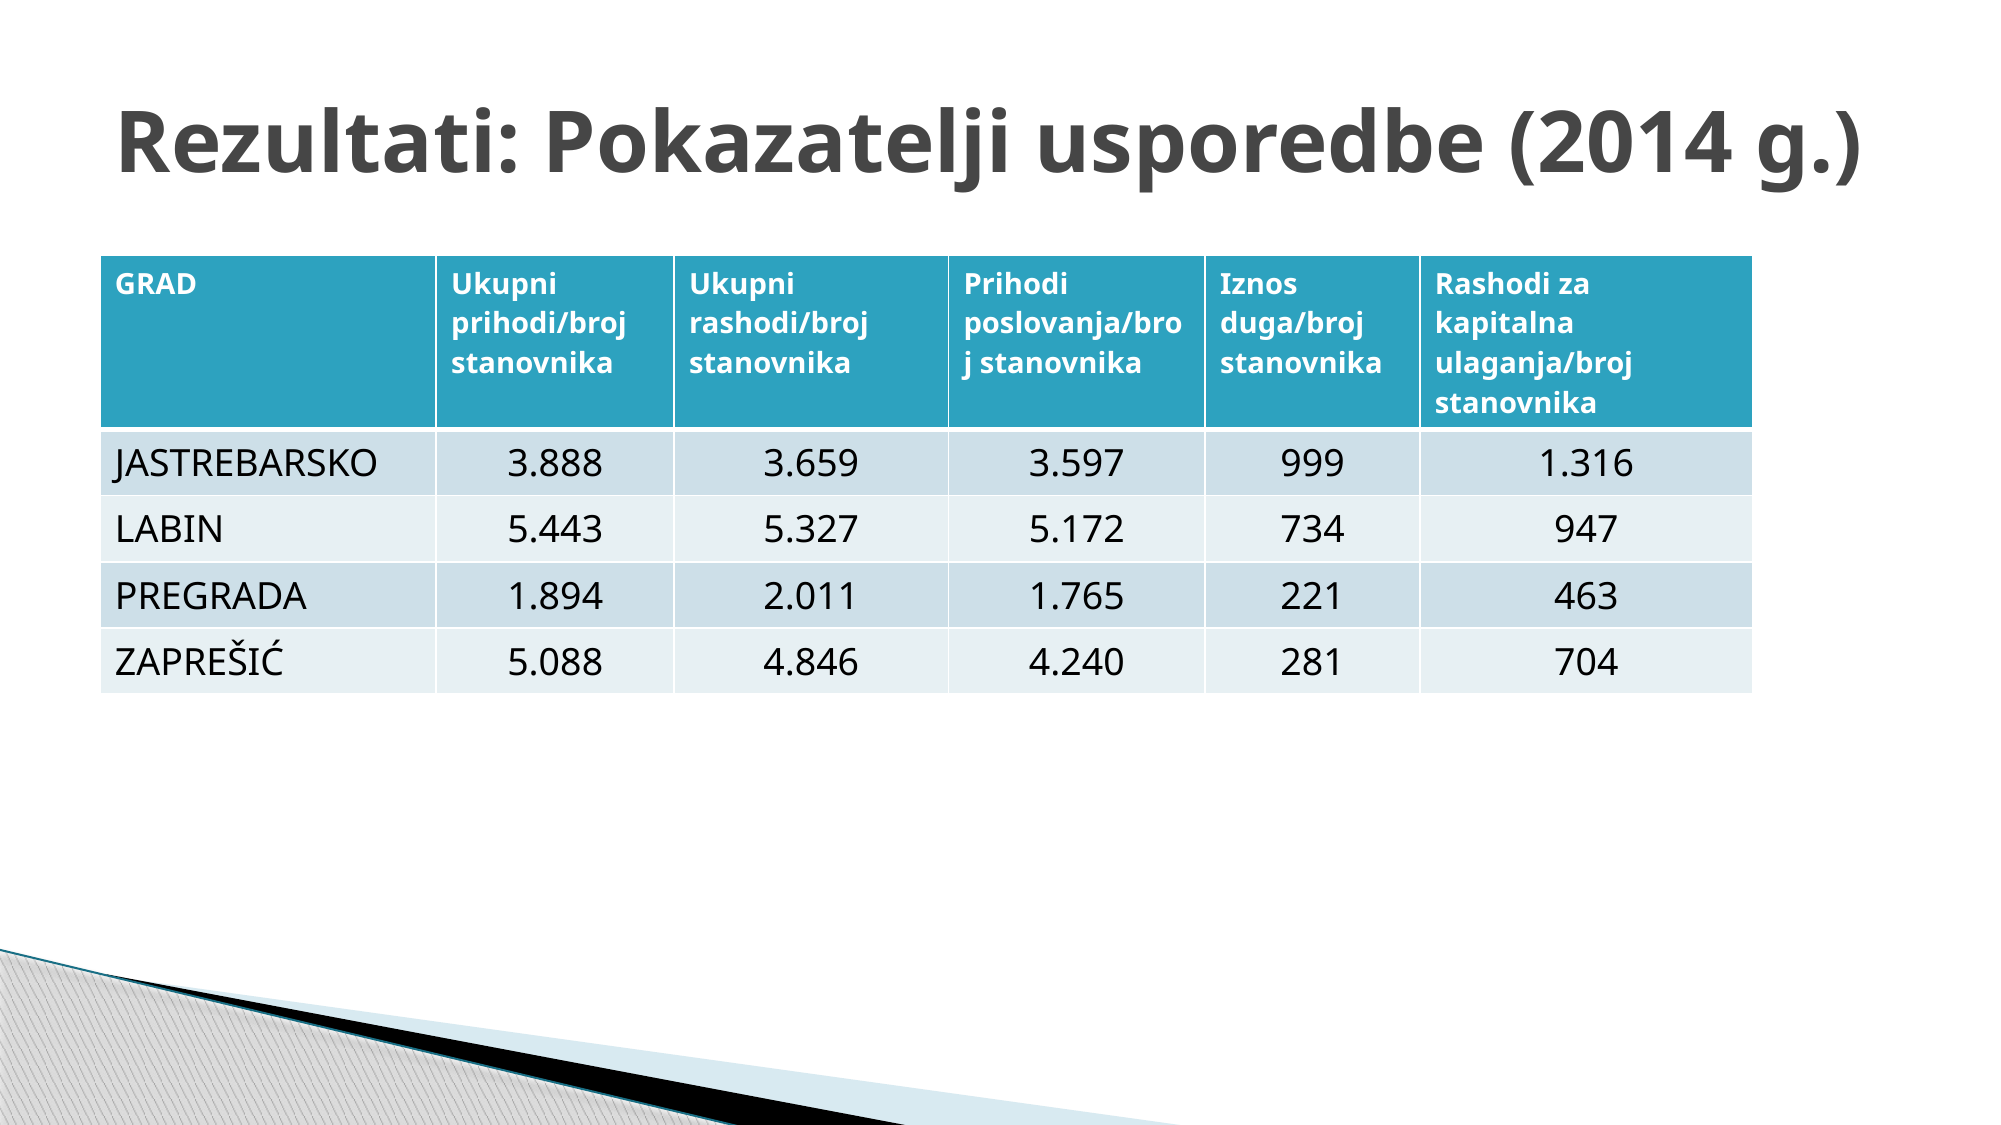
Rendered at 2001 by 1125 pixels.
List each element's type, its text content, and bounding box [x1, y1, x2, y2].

table_cell 947 [1421, 496, 1752, 561]
table_header Ukupni prihodi/broj stanovnika [437, 256, 673, 427]
table_cell 1.316 [1421, 432, 1752, 495]
table_header Prihodi poslovanja/broj stanovnika [949, 256, 1204, 427]
table_cell 5.172 [949, 496, 1204, 561]
table_header Ukupni rashodi/broj stanovnika [675, 256, 948, 427]
table_header GRAD [101, 256, 435, 427]
table_cell 3.888 [437, 432, 673, 495]
table_cell 1.765 [949, 563, 1204, 627]
table_cell 3.659 [675, 432, 948, 495]
table_cell 2.011 [675, 563, 948, 627]
table_cell 4.240 [949, 629, 1204, 693]
table_cell 1.894 [437, 563, 673, 627]
table_cell 5.088 [437, 629, 673, 693]
table_cell 5.443 [437, 496, 673, 561]
table_cell PREGRADA [101, 563, 435, 627]
table_cell 221 [1206, 563, 1419, 627]
table_cell 463 [1421, 563, 1752, 627]
title Rezultati: Pokazatelji usporedbe (2014 g.) [99, 45, 1900, 233]
table_cell 999 [1206, 432, 1419, 495]
table_cell JASTREBARSKO [101, 432, 435, 495]
table_cell 704 [1421, 629, 1752, 693]
table_cell 4.846 [675, 629, 948, 693]
table_header Rashodi za kapitalna ulaganja/broj stanovnika [1421, 256, 1752, 427]
table_cell 281 [1206, 629, 1419, 693]
table_header Iznos duga/broj stanovnika [1206, 256, 1419, 427]
table_cell 5.327 [675, 496, 948, 561]
table_cell 734 [1206, 496, 1419, 561]
table_cell ZAPREŠIĆ [101, 629, 435, 693]
table_cell 3.597 [949, 432, 1204, 495]
table_cell LABIN [101, 496, 435, 561]
